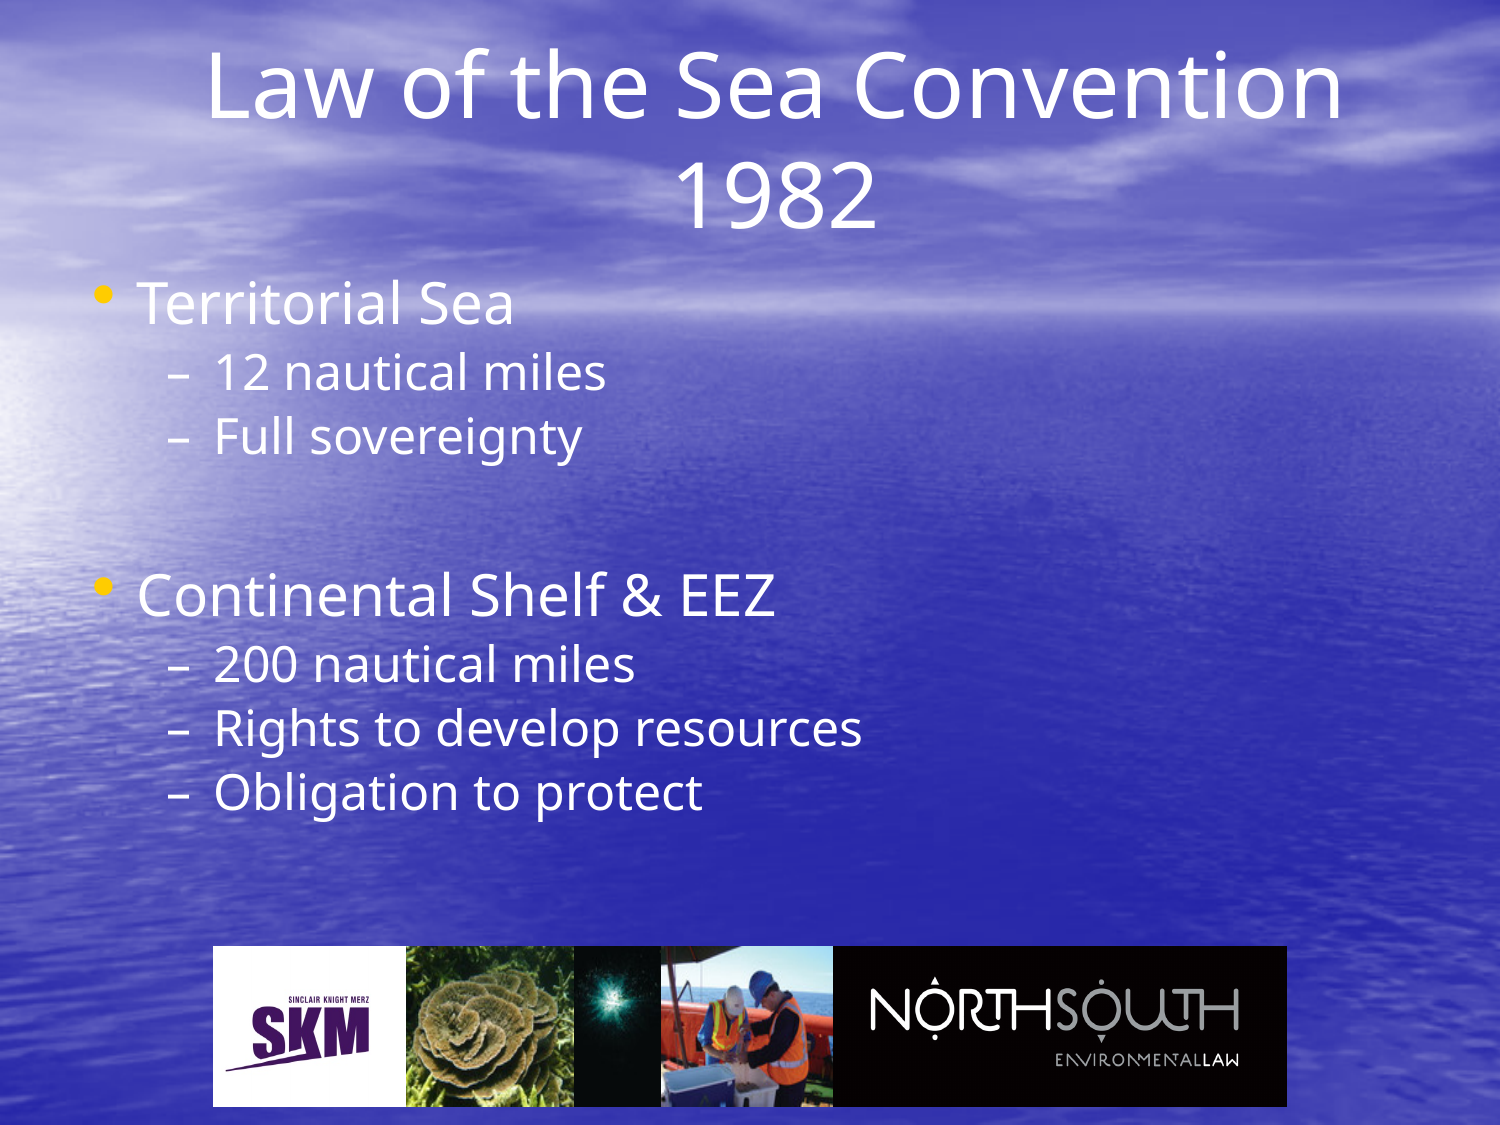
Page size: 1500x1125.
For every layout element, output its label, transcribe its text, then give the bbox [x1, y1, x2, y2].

list Territorial Sea 12 nautical miles Full sovereignty Continental Shelf & EEZ 200 nautical miles Rights to develop resources Obligation to protect [76, 266, 1428, 858]
text_box Law of the Sea Convention 1982 [100, 42, 1451, 232]
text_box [182, 892, 1318, 1125]
